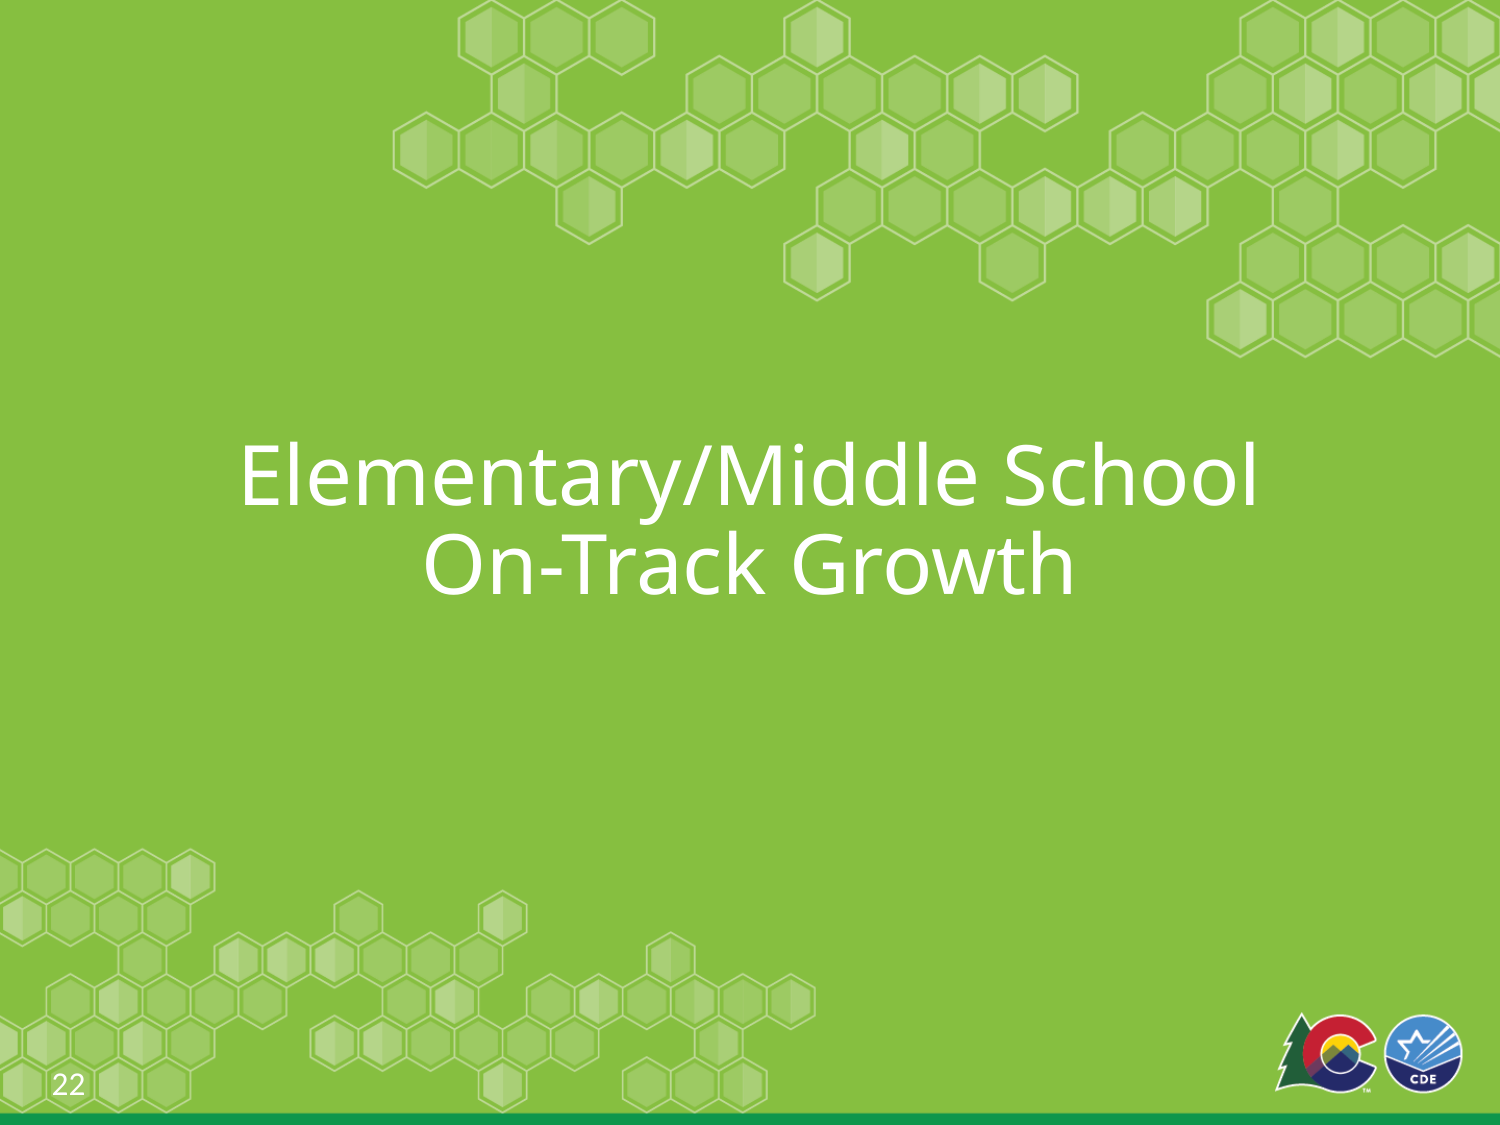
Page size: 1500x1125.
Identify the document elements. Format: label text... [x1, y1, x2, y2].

slide_number 22 [36, 1054, 375, 1115]
title Elementary/Middle School On-Track Growth [112, 425, 1388, 810]
picture [0, 0, 1500, 1125]
